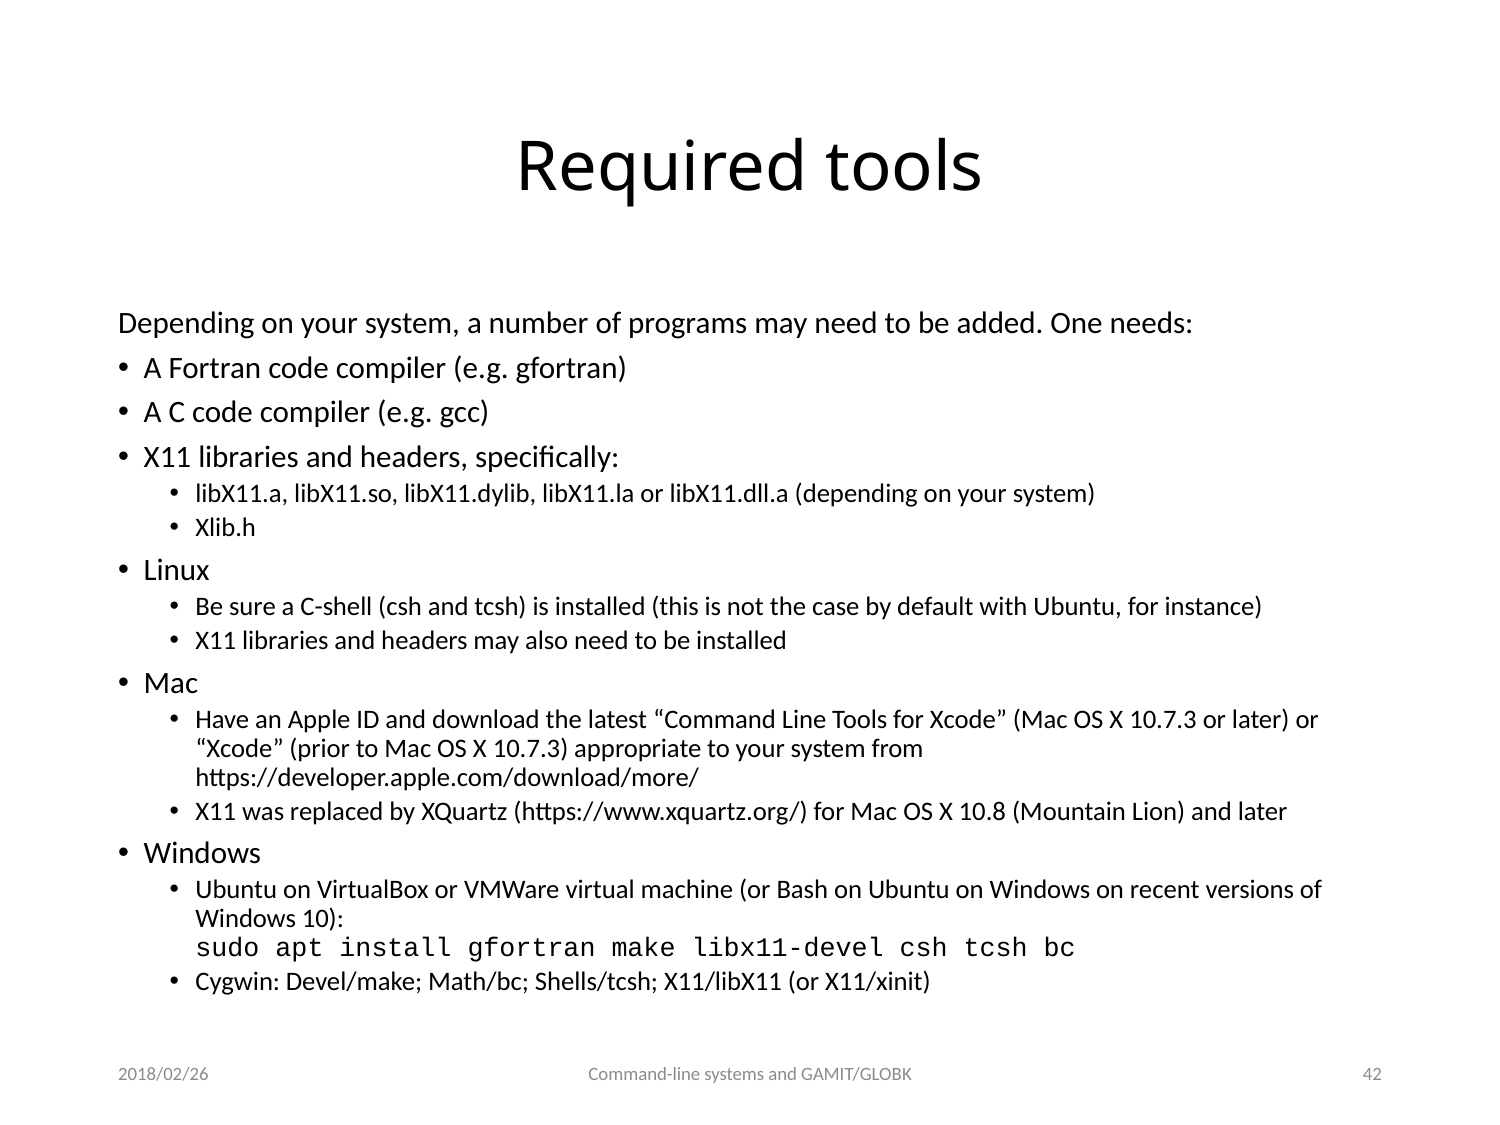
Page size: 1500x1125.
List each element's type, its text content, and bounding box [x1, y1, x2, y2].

footer Command-line systems and GAMIT/GLOBK [496, 1042, 1004, 1103]
title Required tools [103, 59, 1397, 278]
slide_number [103, 1042, 441, 1103]
slide_number 41 [1059, 1042, 1397, 1103]
list Depending on your system, a number of programs may need to be added. One needs: A Fortran code compiler (e.g. gfortran) A C code compiler (e.g. gcc) X11 libraries and headers, specifically: libX11.a, libX11.so, libX11.dylib, libX11.la or libX11.dll.a (depending on your system) Xlib.h Linux Be sure a C-shell (csh and tcsh) is installed (this is not the case by default with Ubuntu, for instance) X11 libraries and headers may also need to be installed Mac Have an Apple ID and download the latest “Command Line Tools for Xcode” (Mac OS X 10.7.3 or later) or “Xcode” (prior to Mac OS X 10.7.3) appropriate to your system from https://developer.apple.com/download/more/ X11 was replaced by XQuartz (https://www.xquartz.org/) for Mac OS X 10.8 (Mountain Lion) and later Windows Ubuntu on VirtualBox or VMWare virtual machine (or Bash on Ubuntu on Windows on recent versions of Windows 10): sudo apt install gfortran make libx11-devel csh tcsh bc Cygwin: Devel/make; Math/bc; Shells/tcsh; X11/libX11 (or X11/xinit) [103, 299, 1397, 1014]
